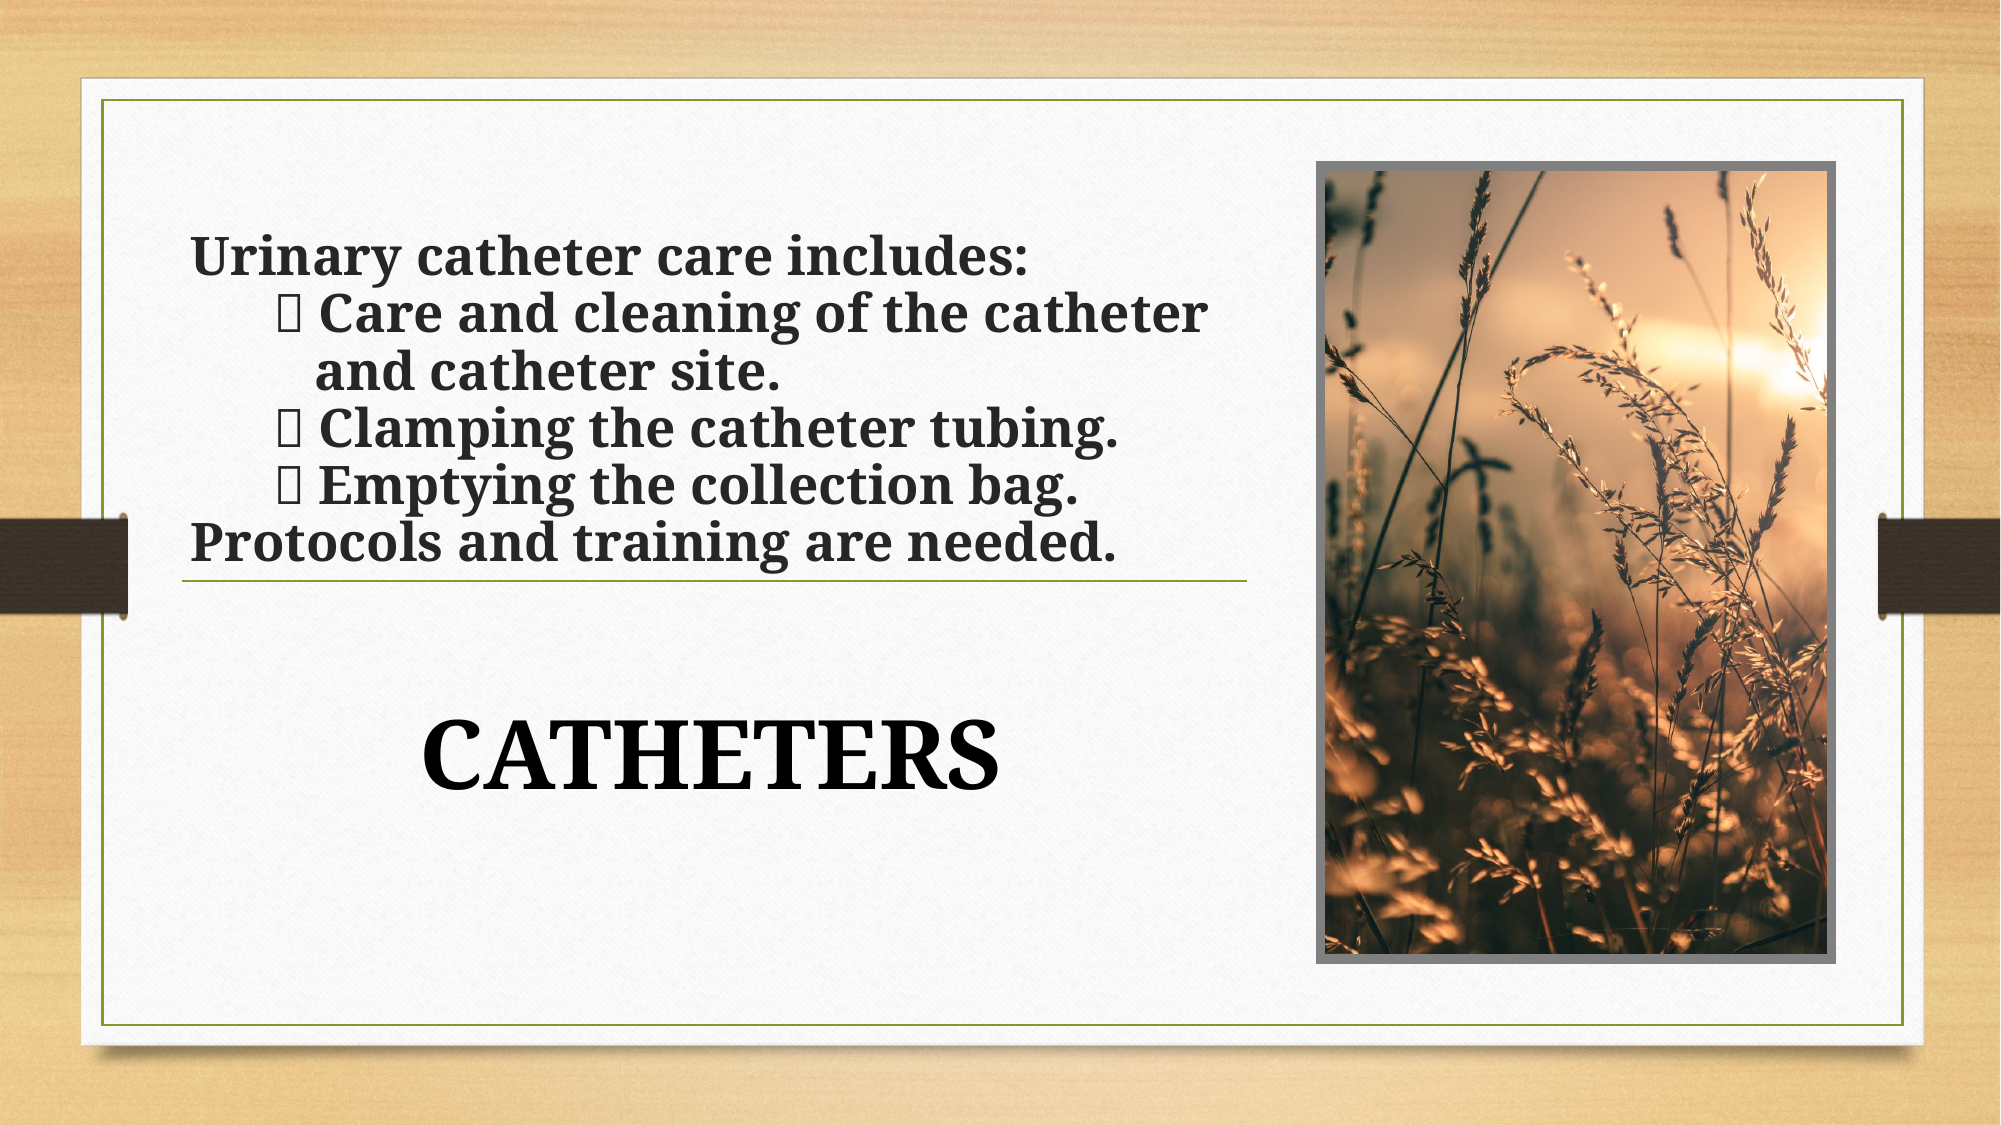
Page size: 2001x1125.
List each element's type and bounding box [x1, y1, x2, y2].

text_box [0, 0, 2000, 1125]
picture [1324, 170, 1828, 955]
